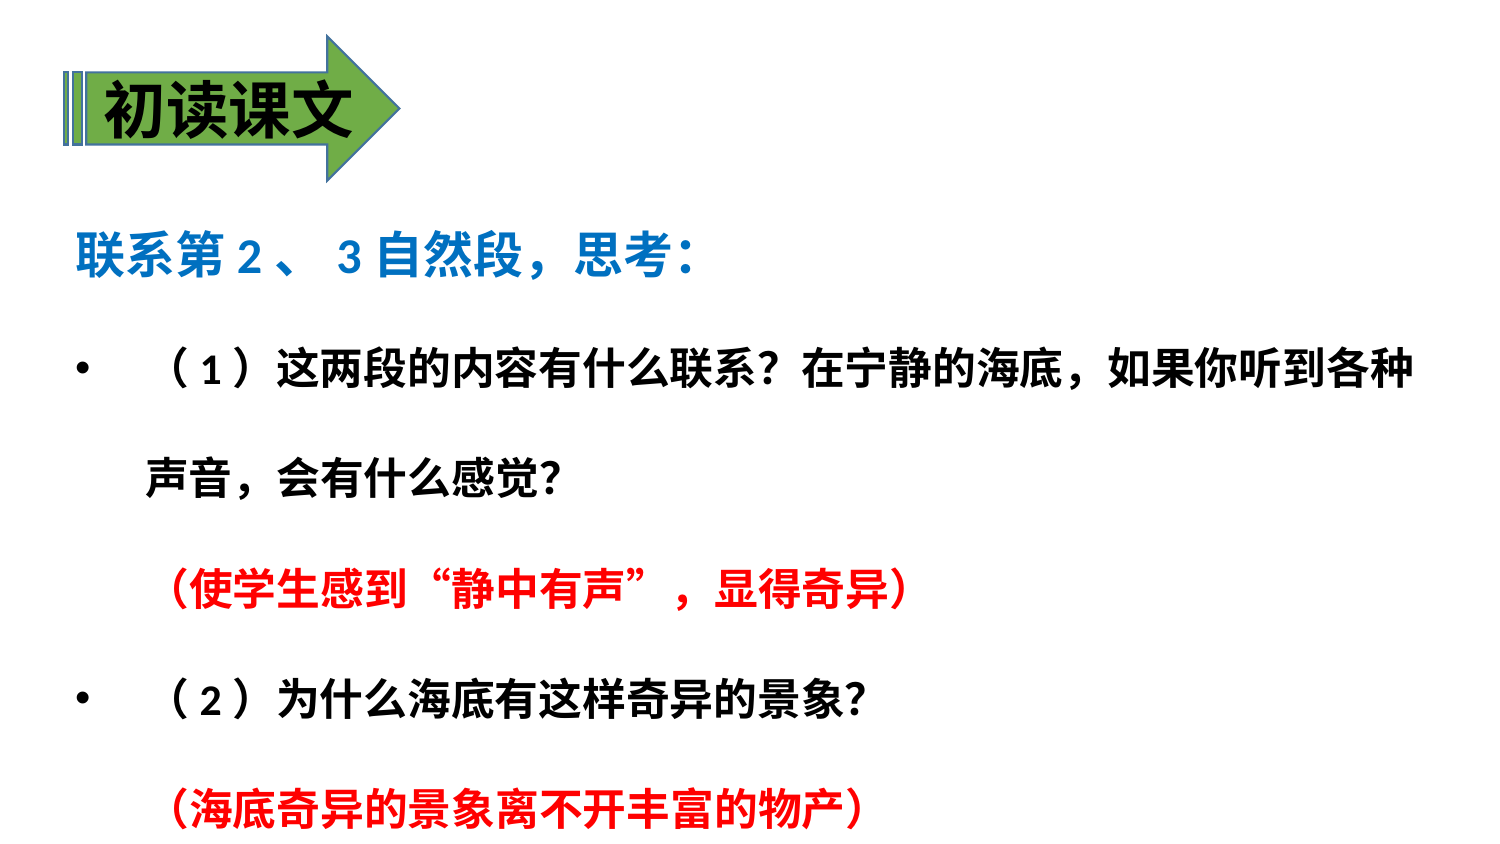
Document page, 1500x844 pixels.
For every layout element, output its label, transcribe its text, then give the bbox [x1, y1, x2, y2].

text_box [72, 71, 83, 146]
text_box [371, 78, 401, 139]
text_box [63, 71, 69, 146]
text_box [326, 33, 358, 65]
text_box 联系第2、3自然段，思考： （1）这两段的内容有什么联系？在宁静的海底，如果你听到各种声音，会有什么感觉？ （使学生感到“静中有声”，显得奇异） （2）为什么海底有这样奇异的景象？ （海底奇异的景象离不开丰富的物产） [63, 151, 1464, 840]
text_box [85, 71, 92, 146]
text_box 初读课文 [92, 65, 371, 151]
